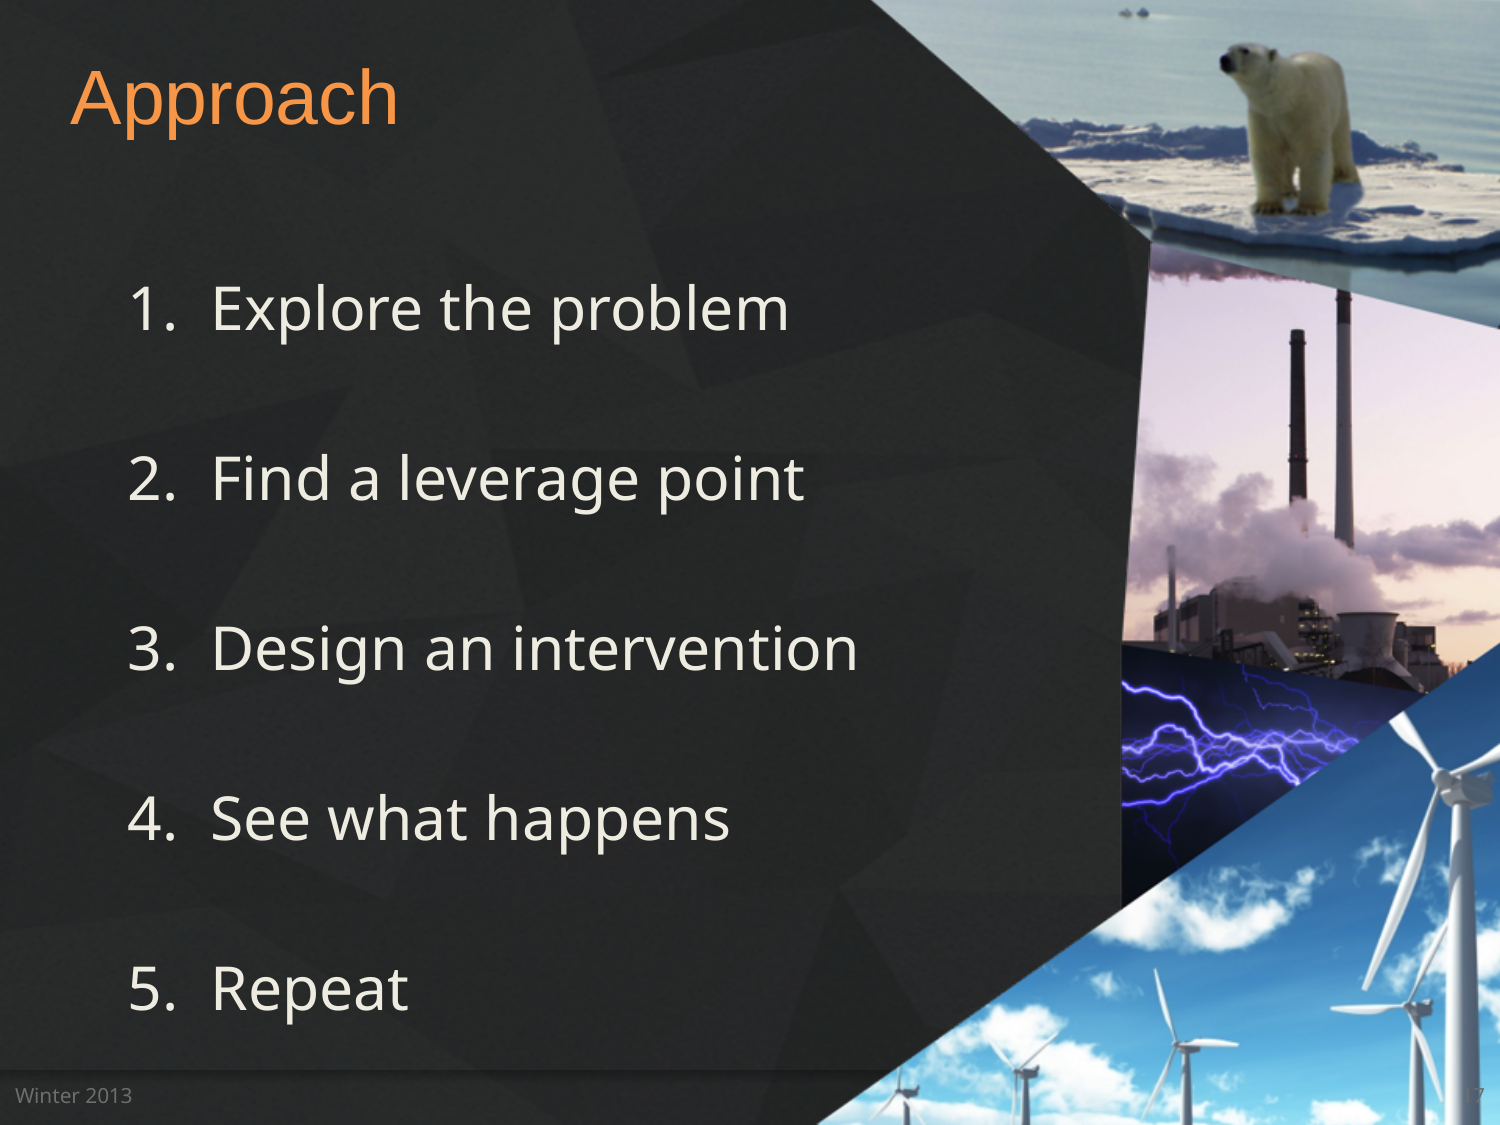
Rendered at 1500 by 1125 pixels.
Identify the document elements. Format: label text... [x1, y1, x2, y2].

slide_number Winter 2013 [0, 1074, 313, 1125]
picture [0, 0, 1500, 1125]
title Approach [55, 0, 651, 188]
list Explore the problem Find a leverage point Design an intervention See what happens Repeat [112, 262, 651, 1038]
